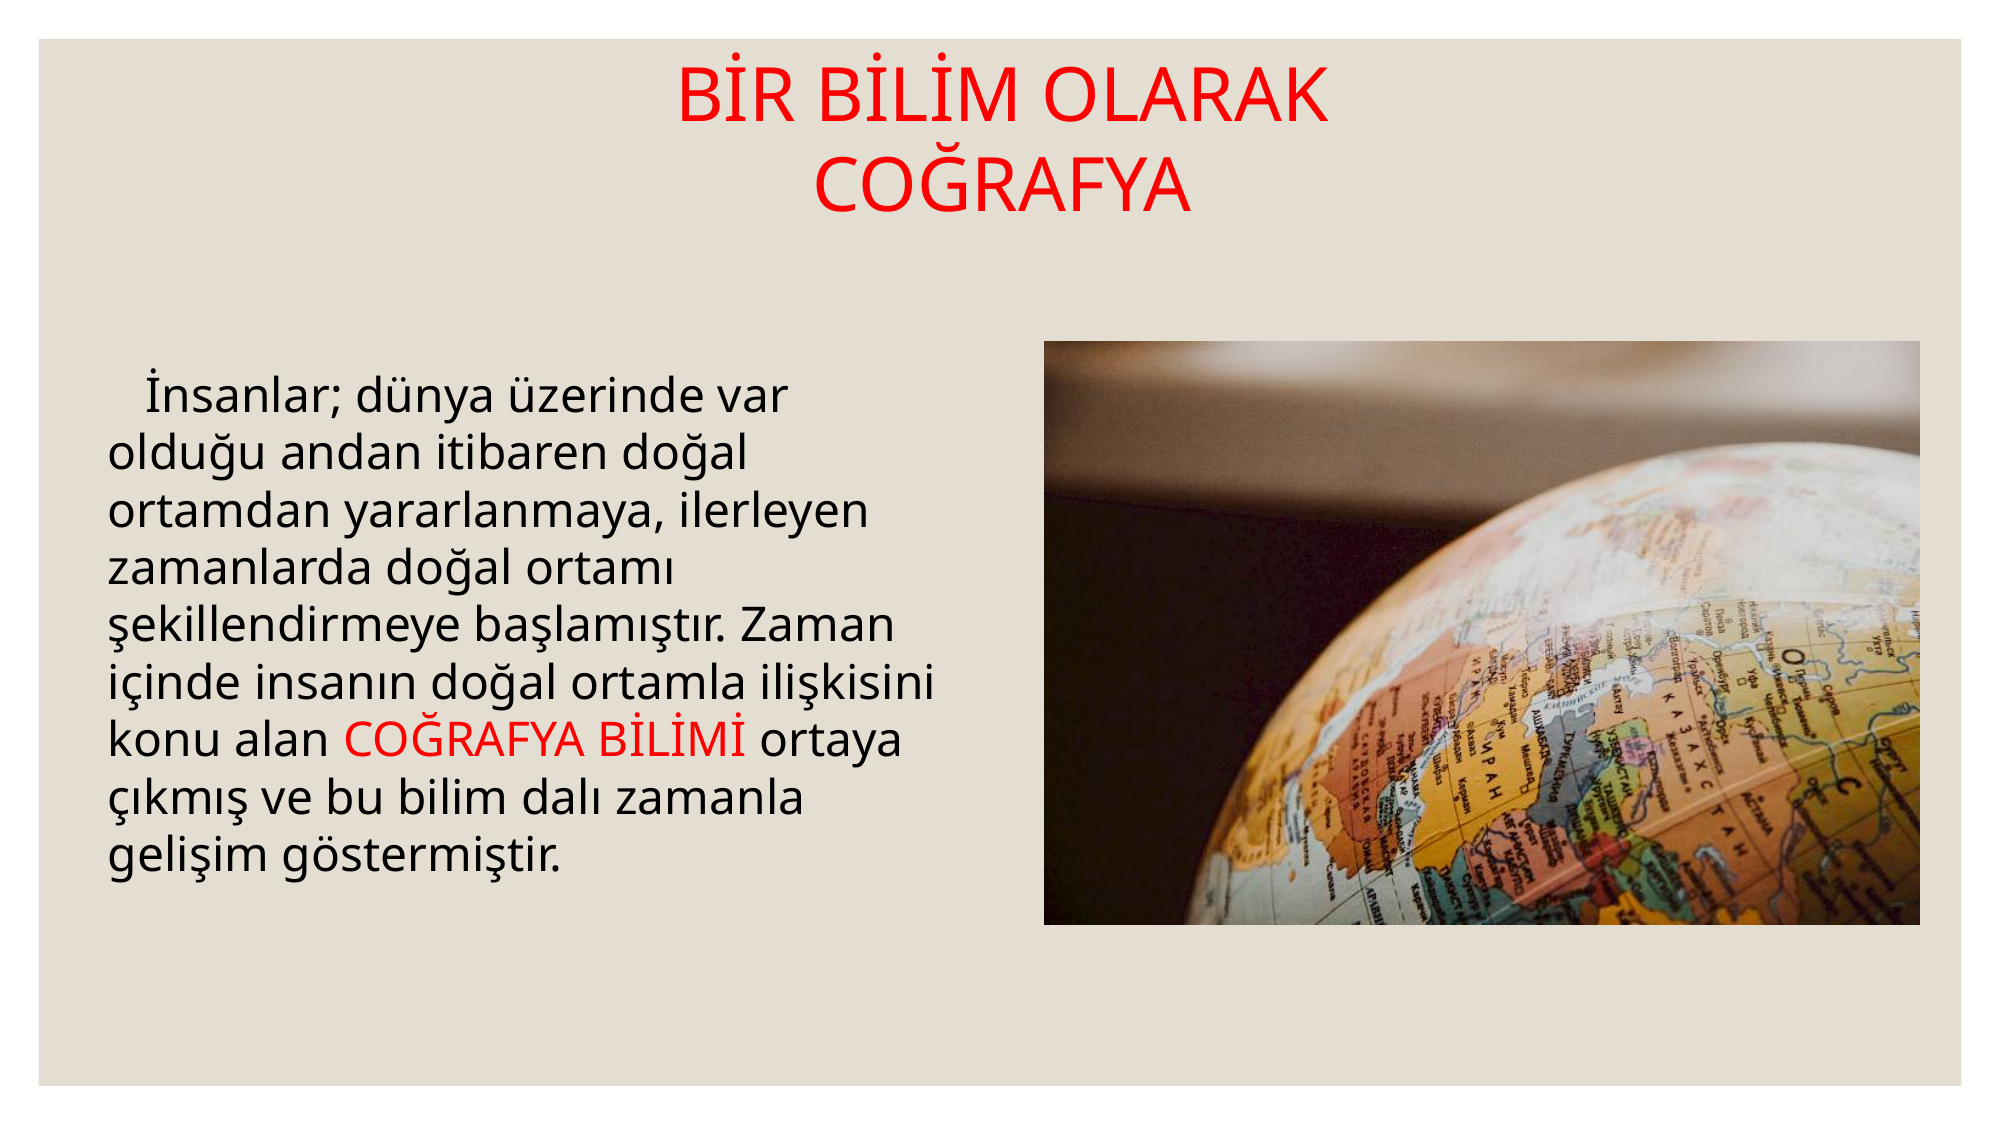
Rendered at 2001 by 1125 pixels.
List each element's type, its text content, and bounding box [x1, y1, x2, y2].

picture [1044, 341, 1920, 925]
text_box İnsanlar; dünya üzerinde var olduğu andan itibaren doğal ortamdan yararlanmaya, ilerleyen zamanlarda doğal ortamı şekillendirmeye başlamıştır. Zaman içinde insanın doğal ortamla ilişkisini konu alan COĞRAFYA BİLİMİ ortaya çıkmış ve bu bilim dalı zamanla gelişim göstermiştir. [93, 356, 957, 889]
text_box BİR BİLİM OLARAK COĞRAFYA [43, 38, 1962, 234]
